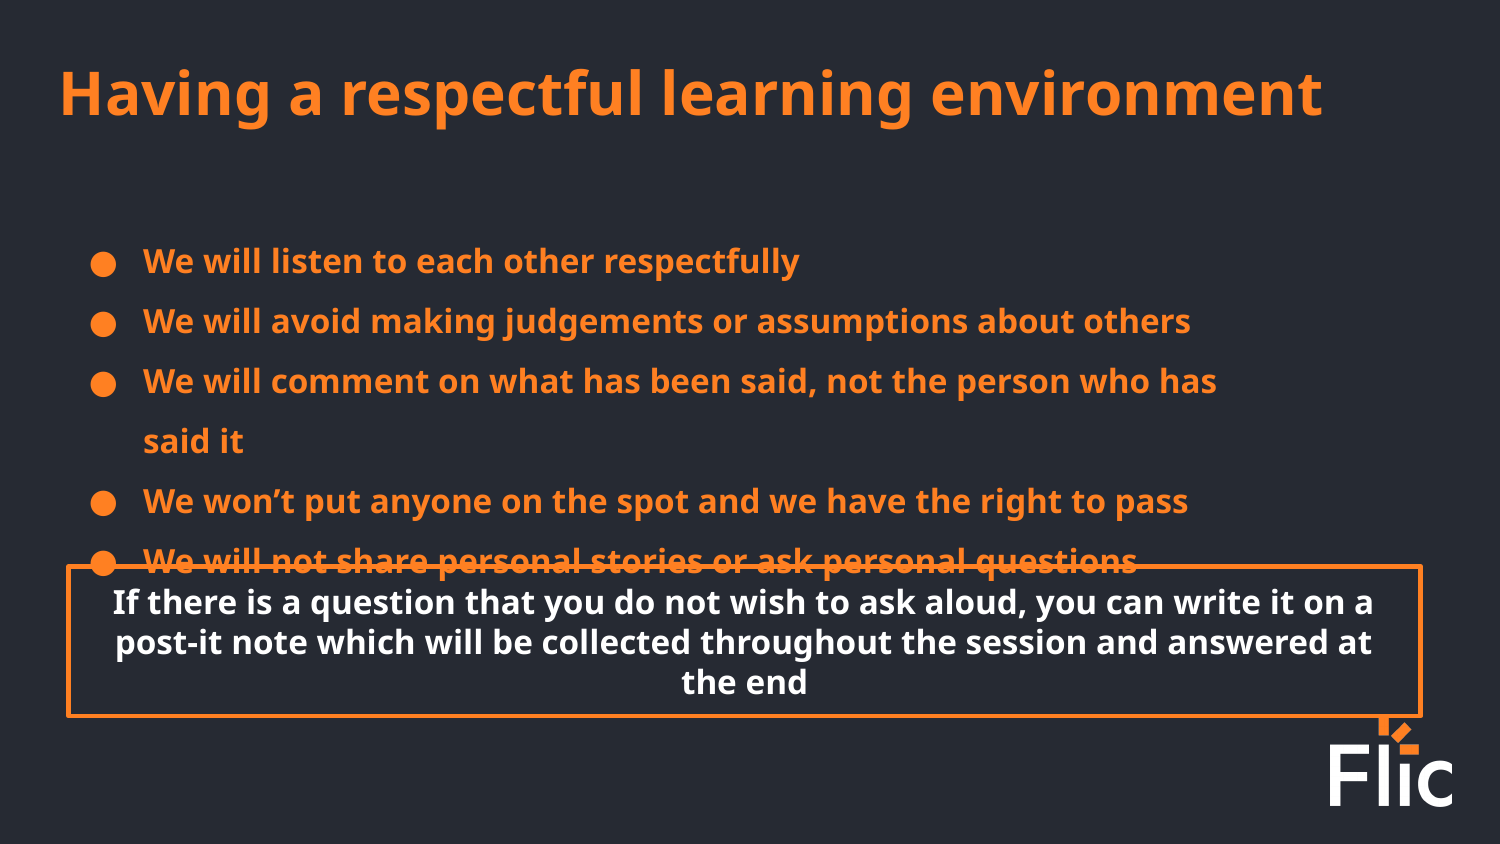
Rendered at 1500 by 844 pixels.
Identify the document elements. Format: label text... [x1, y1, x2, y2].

text_box If there is a question that you do not wish to ask aloud, you can write it on a post-it note which will be collected throughout the session and answered at the end [68, 566, 1421, 716]
picture [1330, 716, 1452, 807]
text_box Having a respectful learning environment [59, 44, 1377, 173]
text_box We will listen to each other respectfully We will avoid making judgements or assumptions about others We will comment on what has been said, not the person who has said it We won’t put anyone on the spot and we have the right to pass We will not share personal stories or ask personal questions [53, 205, 1307, 595]
